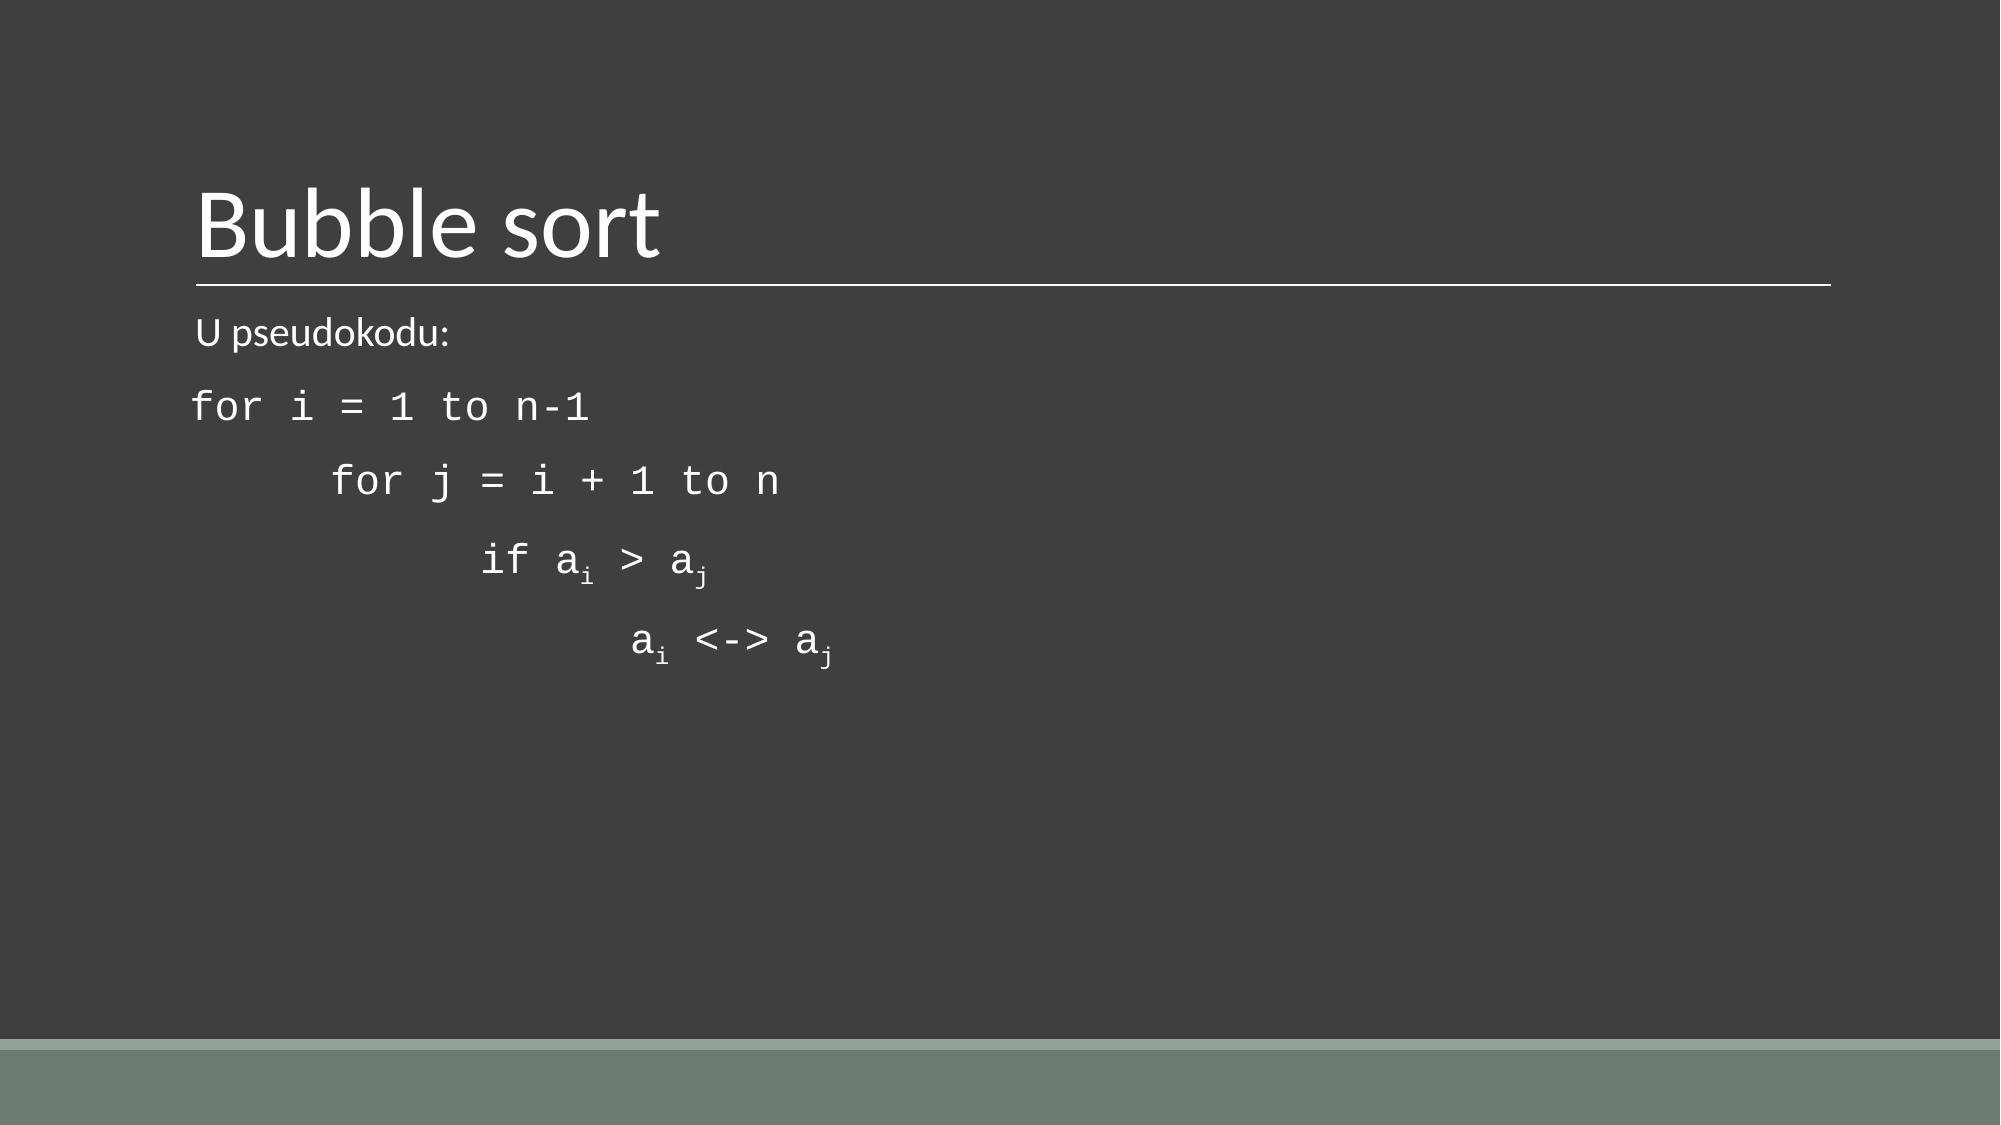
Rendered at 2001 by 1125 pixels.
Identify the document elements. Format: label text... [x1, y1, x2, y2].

title Bubble sort [180, 47, 1830, 285]
list U pseudokodu: for i = 1 to n-1 for j = i + 1 to n if ai > aj ai <-> aj [180, 302, 1830, 963]
